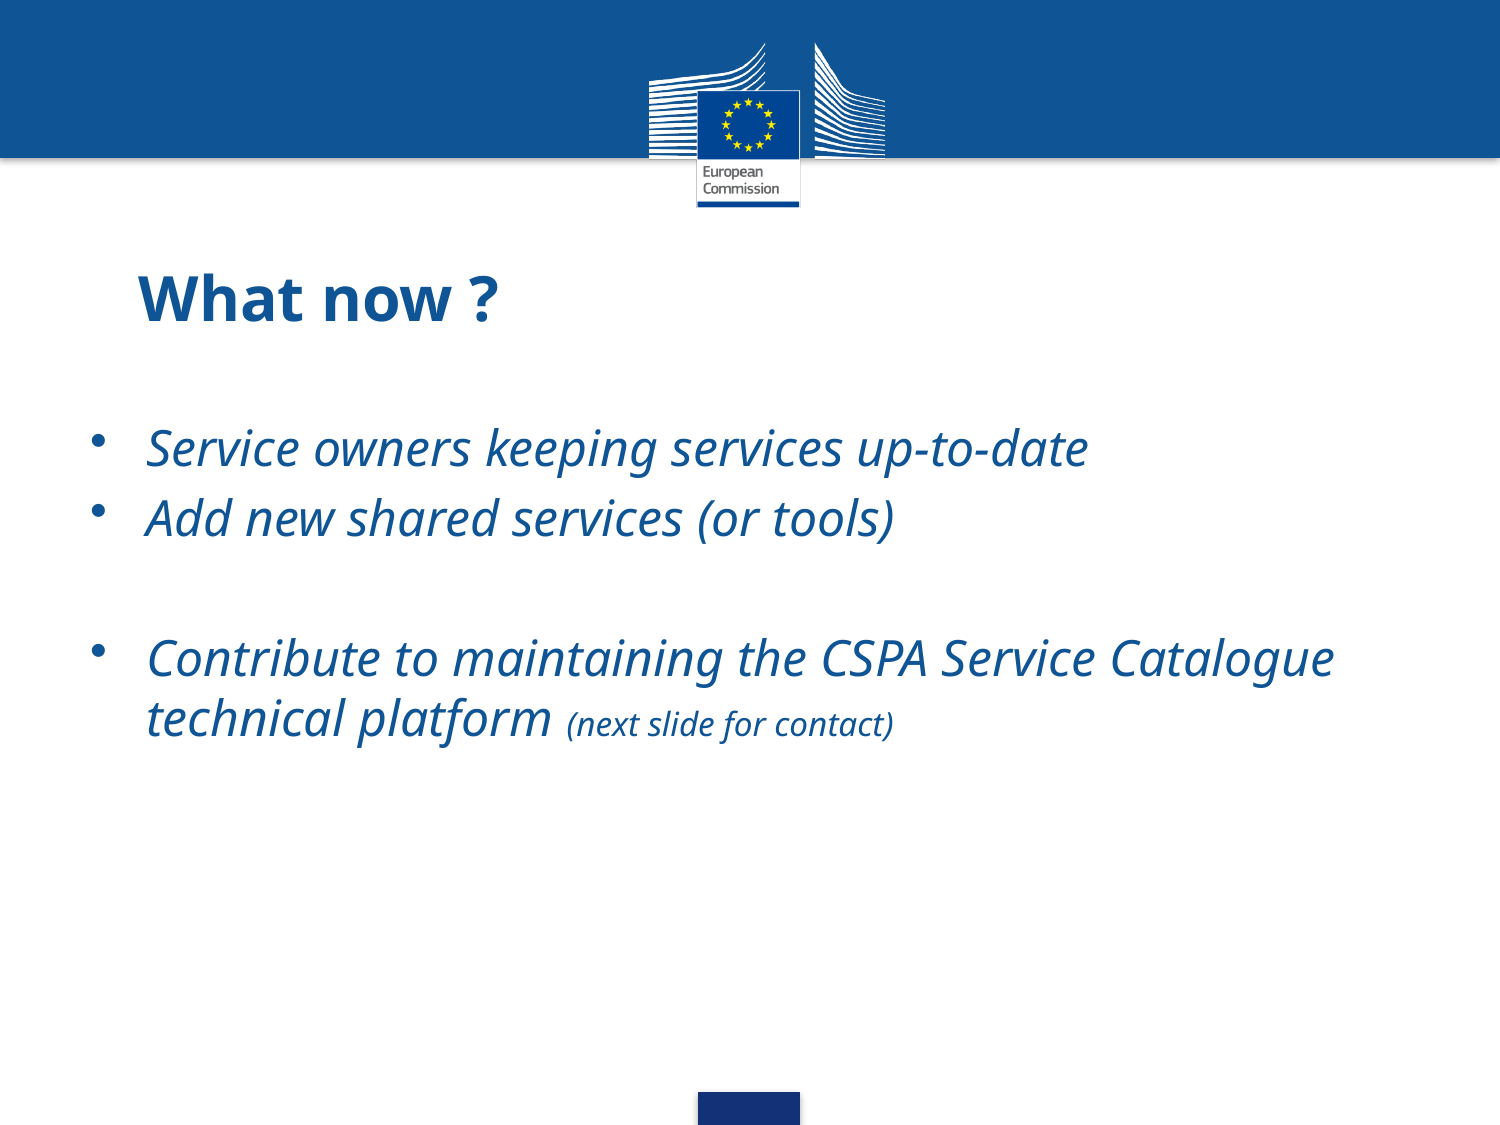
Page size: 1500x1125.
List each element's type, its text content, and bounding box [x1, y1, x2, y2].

title What now ? [64, 219, 1415, 374]
picture [649, 42, 885, 208]
list Service owners keeping services up-to-date Add new shared services (or tools) Contribute to maintaining the CSPA Service Catalogue technical platform (next slide for contact) [75, 408, 1425, 988]
